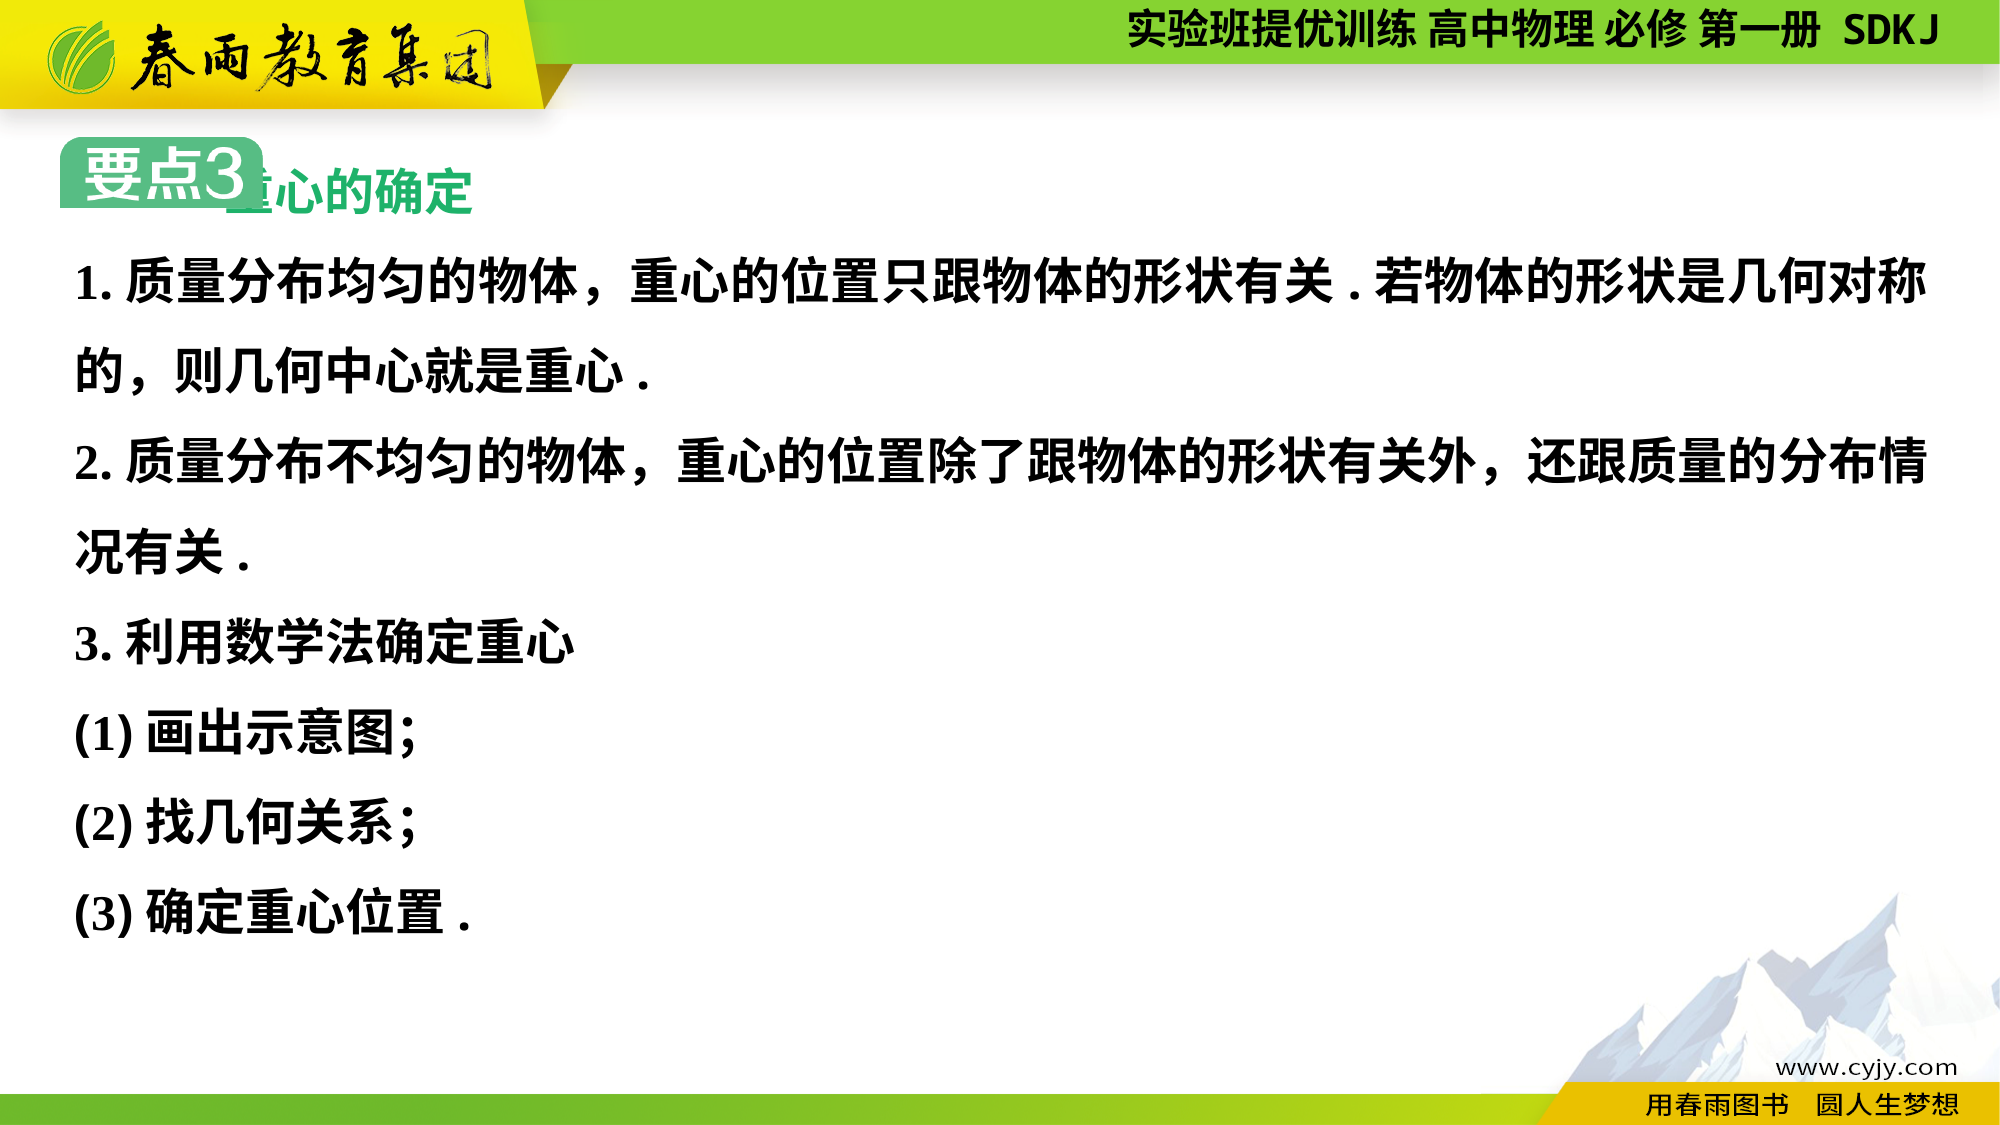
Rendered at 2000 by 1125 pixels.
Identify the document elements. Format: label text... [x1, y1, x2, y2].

picture [0, 0, 2000, 1125]
list 重心的确定 1.质量分布均匀的物体，重心的位置只跟物体的形状有关.若物体的形状是几何对称的，则几何中心就是重心. 2.质量分布不均匀的物体，重心的位置除了跟物体的形状有关外，还跟质量的分布情况有关. 3.利用数学法确定重心 (1)画出示意图； (2)找几何关系； (3)确定重心位置. [59, 122, 1944, 944]
